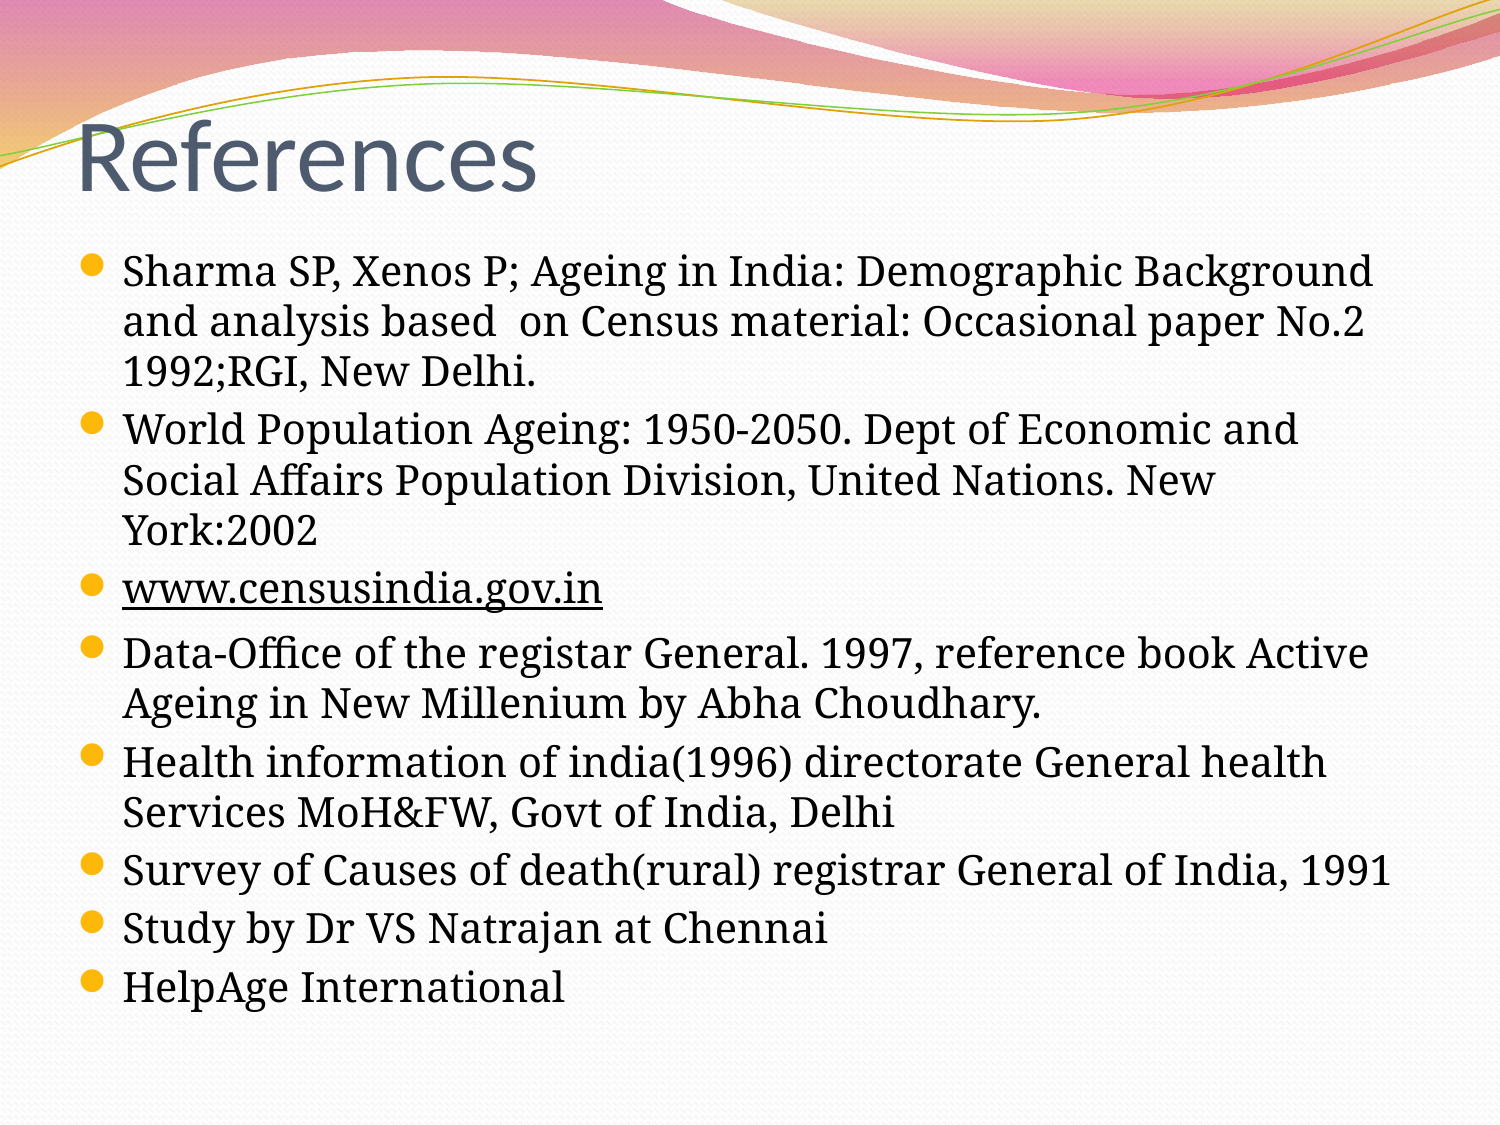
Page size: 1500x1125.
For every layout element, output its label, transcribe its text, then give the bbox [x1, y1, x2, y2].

title References [74, 24, 1426, 213]
list Sharma SP, Xenos P; Ageing in India: Demographic Background and analysis based on Census material: Occasional paper No.2 1992;RGI, New Delhi. World Population Ageing: 1950-2050. Dept of Economic and Social Affairs Population Division, United Nations. New York:2002 www.censusindia.gov.in Data-Office of the registar General. 1997, reference book Active Ageing in New Millenium by Abha Choudhary. Health information of india(1996) directorate General health Services MoH&FW, Govt of India, Delhi Survey of Causes of death(rural) registrar General of India, 1991 Study by Dr VS Natrajan at Chennai HelpAge International [62, 237, 1413, 958]
